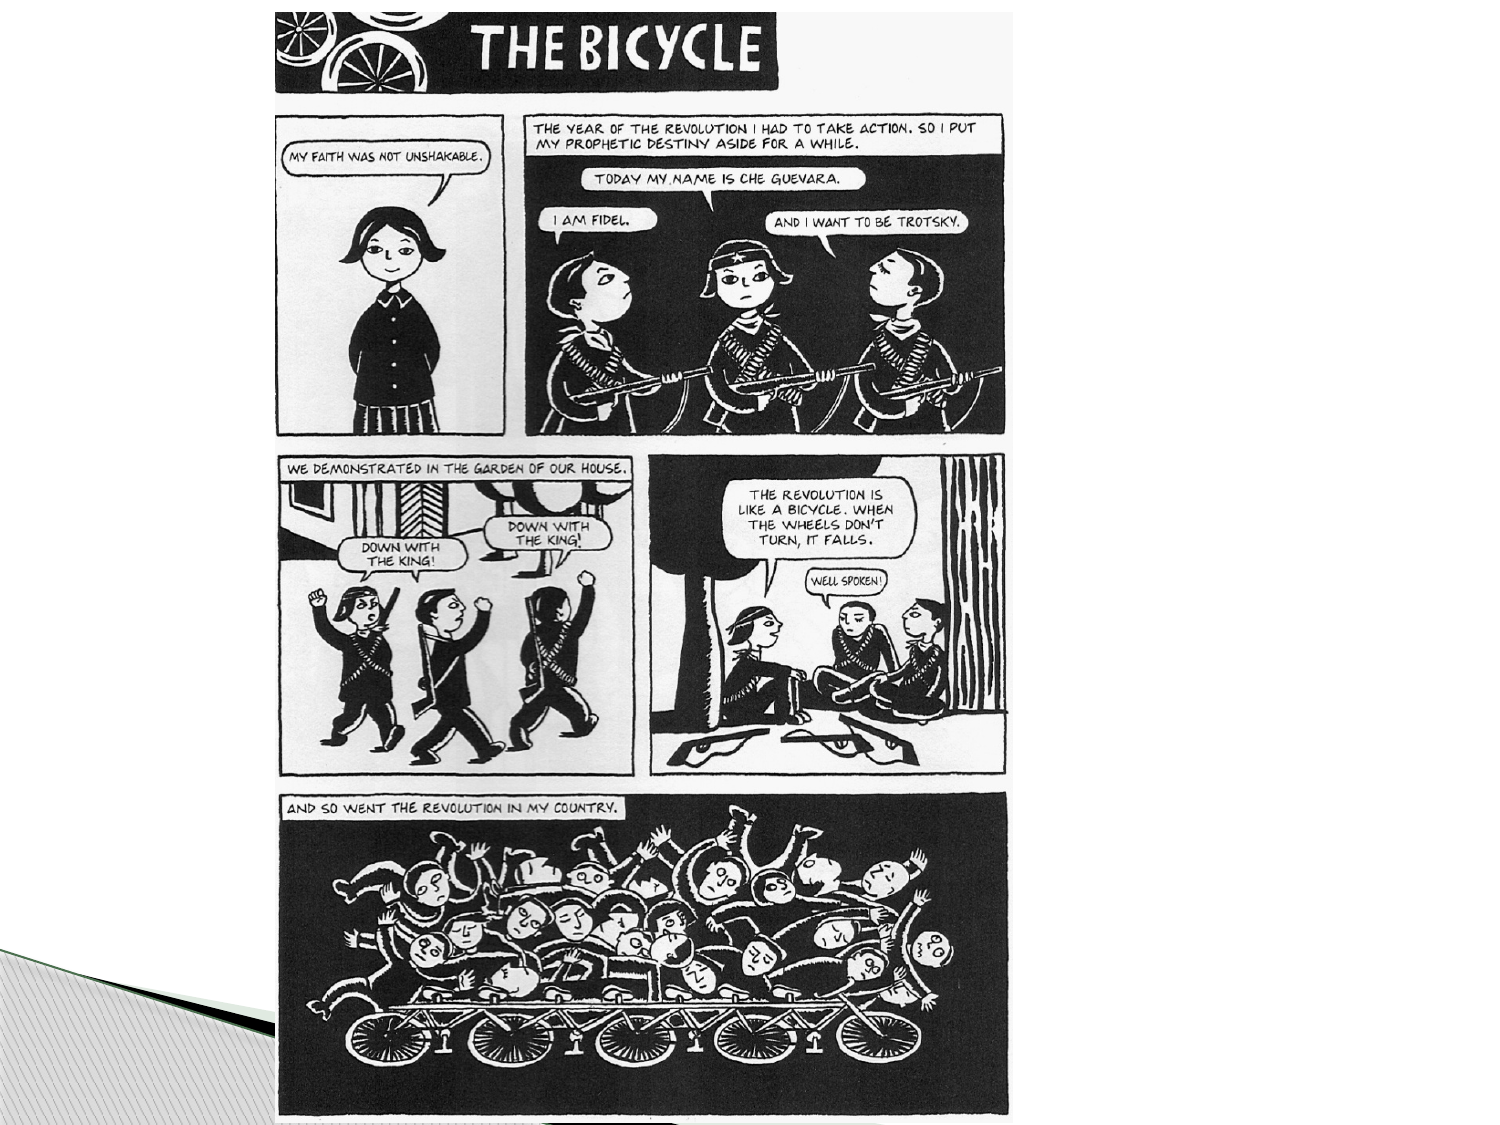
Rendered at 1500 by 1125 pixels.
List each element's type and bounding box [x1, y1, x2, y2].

picture [274, 12, 1013, 1124]
